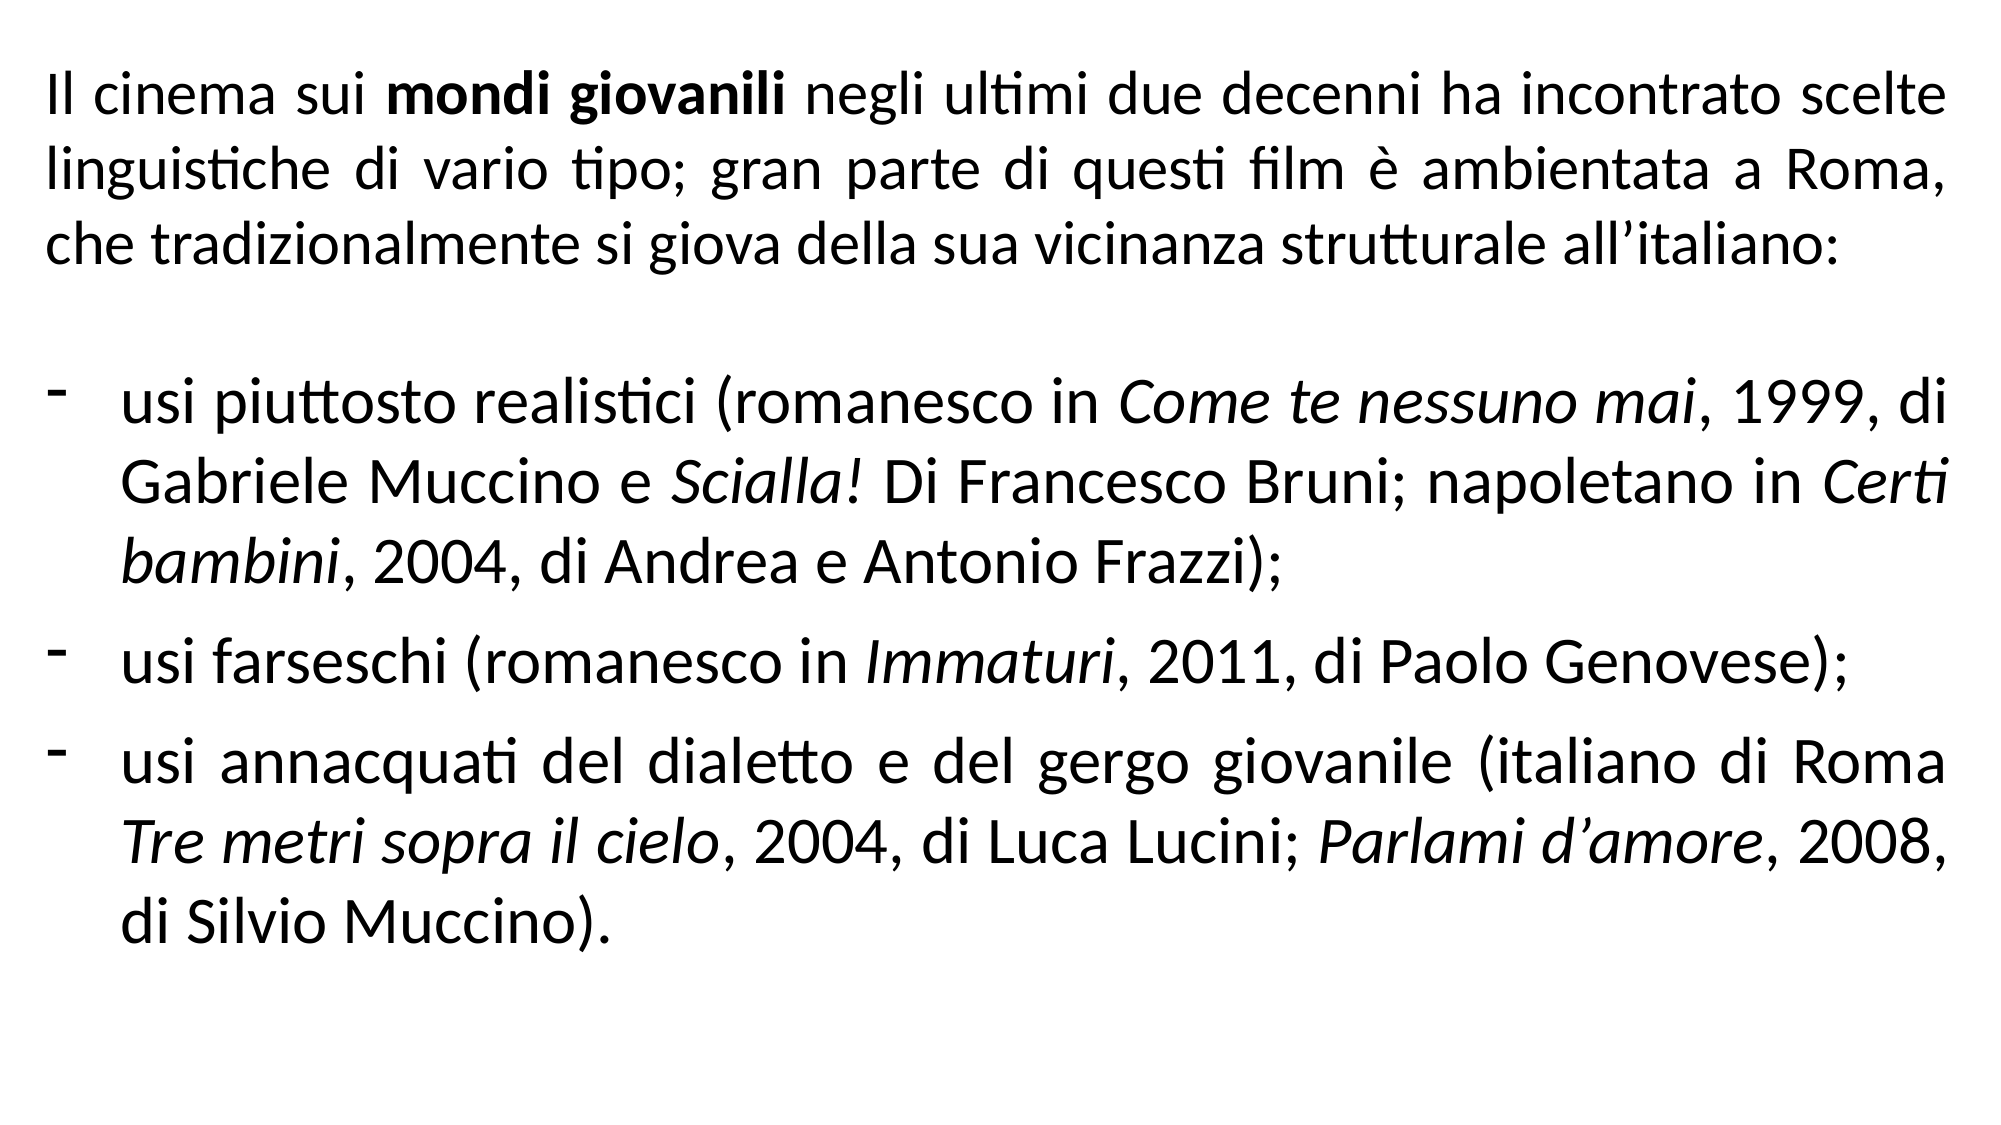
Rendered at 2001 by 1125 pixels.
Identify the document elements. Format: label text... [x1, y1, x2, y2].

text_box Il cinema sui mondi giovanili negli ultimi due decenni ha incontrato scelte linguistiche di vario tipo; gran parte di questi film è ambientata a Roma, che tradizionalmente si giova della sua vicinanza strutturale all’italiano: usi piuttosto realistici (romanesco in Come te nessuno mai, 1999, di Gabriele Muccino e Scialla! Di Francesco Bruni; napoletano in Certi bambini, 2004, di Andrea e Antonio Frazzi); usi farseschi (romanesco in Immaturi, 2011, di Paolo Genovese); usi annacquati del dialetto e del gergo giovanile (italiano di Roma Tre metri sopra il cielo, 2004, di Luca Lucini; Parlami d’amore, 2008, di Silvio Muccino). [31, 44, 1964, 964]
